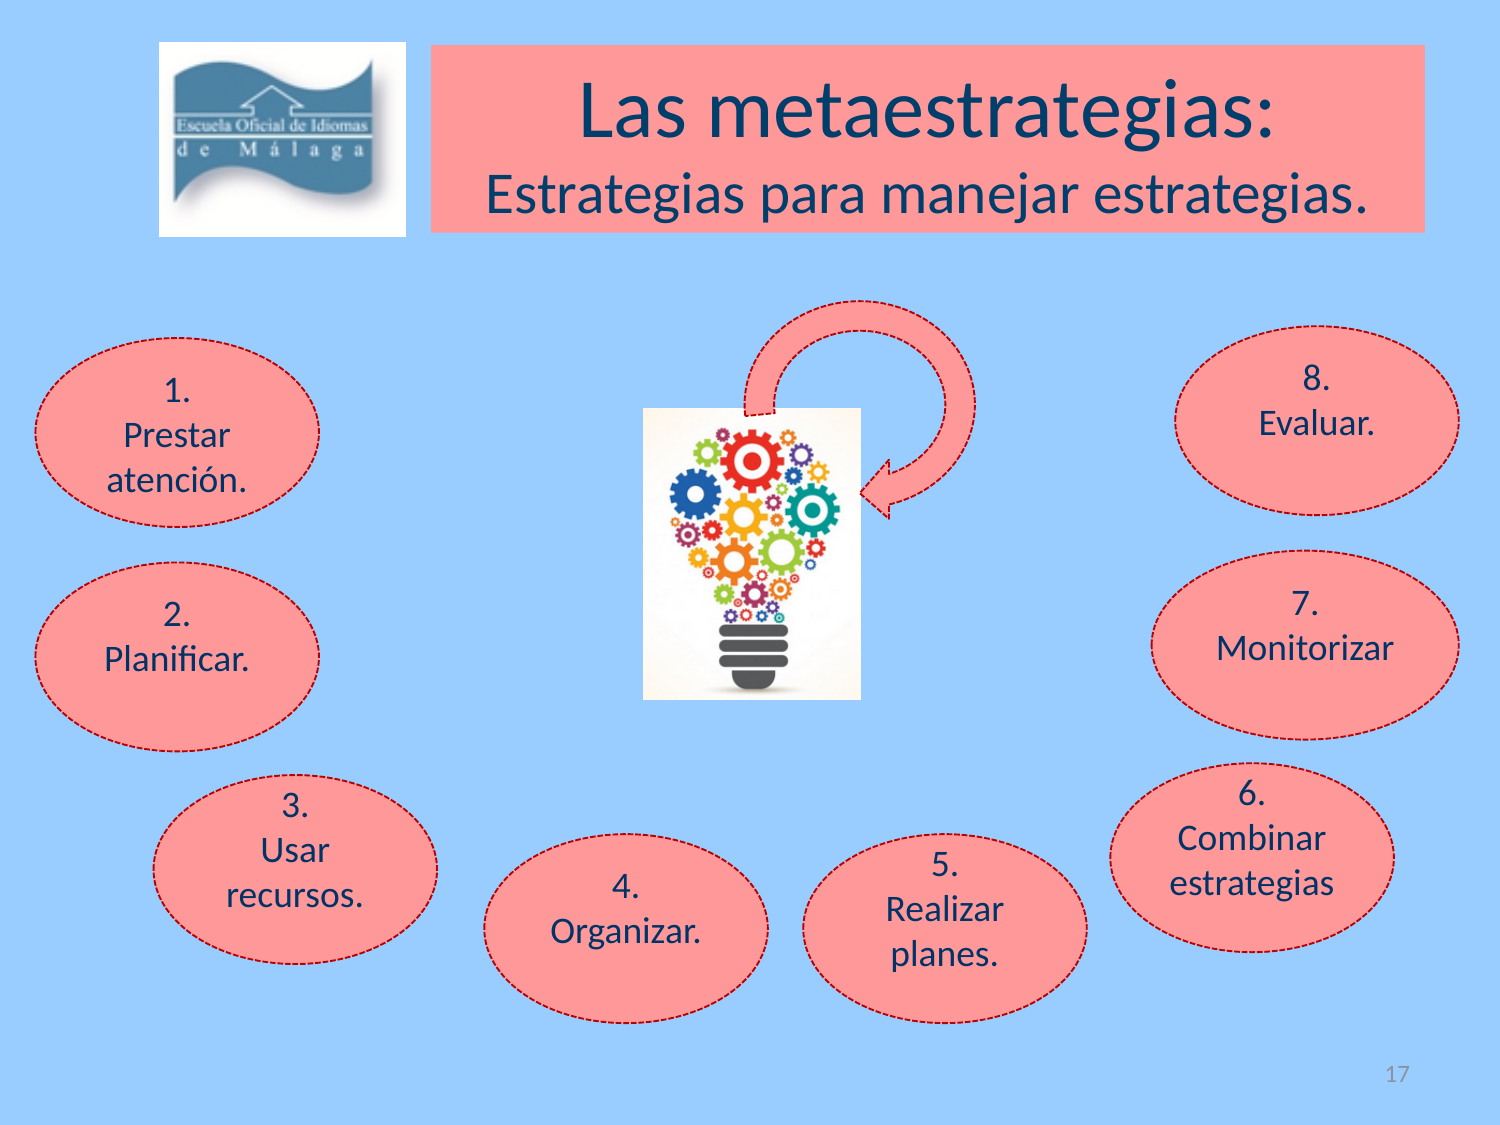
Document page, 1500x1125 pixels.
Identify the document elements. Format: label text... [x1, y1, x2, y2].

text_box 5. Realizar planes. [802, 833, 1088, 1025]
text_box [743, 300, 976, 520]
text_box 3. Usar recursos. [152, 774, 439, 965]
text_box 8. Evaluar. [1174, 325, 1460, 517]
title Las metaestrategias: Estrategias para manejar estrategias. [431, 45, 1425, 233]
text_box 6. Combinar estrategias [1109, 762, 1395, 954]
text_box 7. Monitorizar [1150, 549, 1460, 741]
slide_number 17 [1074, 1042, 1425, 1103]
text_box 4. Organizar. [483, 833, 769, 1025]
text_box 2. Planificar. [34, 561, 320, 753]
picture [159, 42, 406, 237]
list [643, 408, 861, 701]
text_box 1. Prestar atención. [34, 337, 320, 528]
